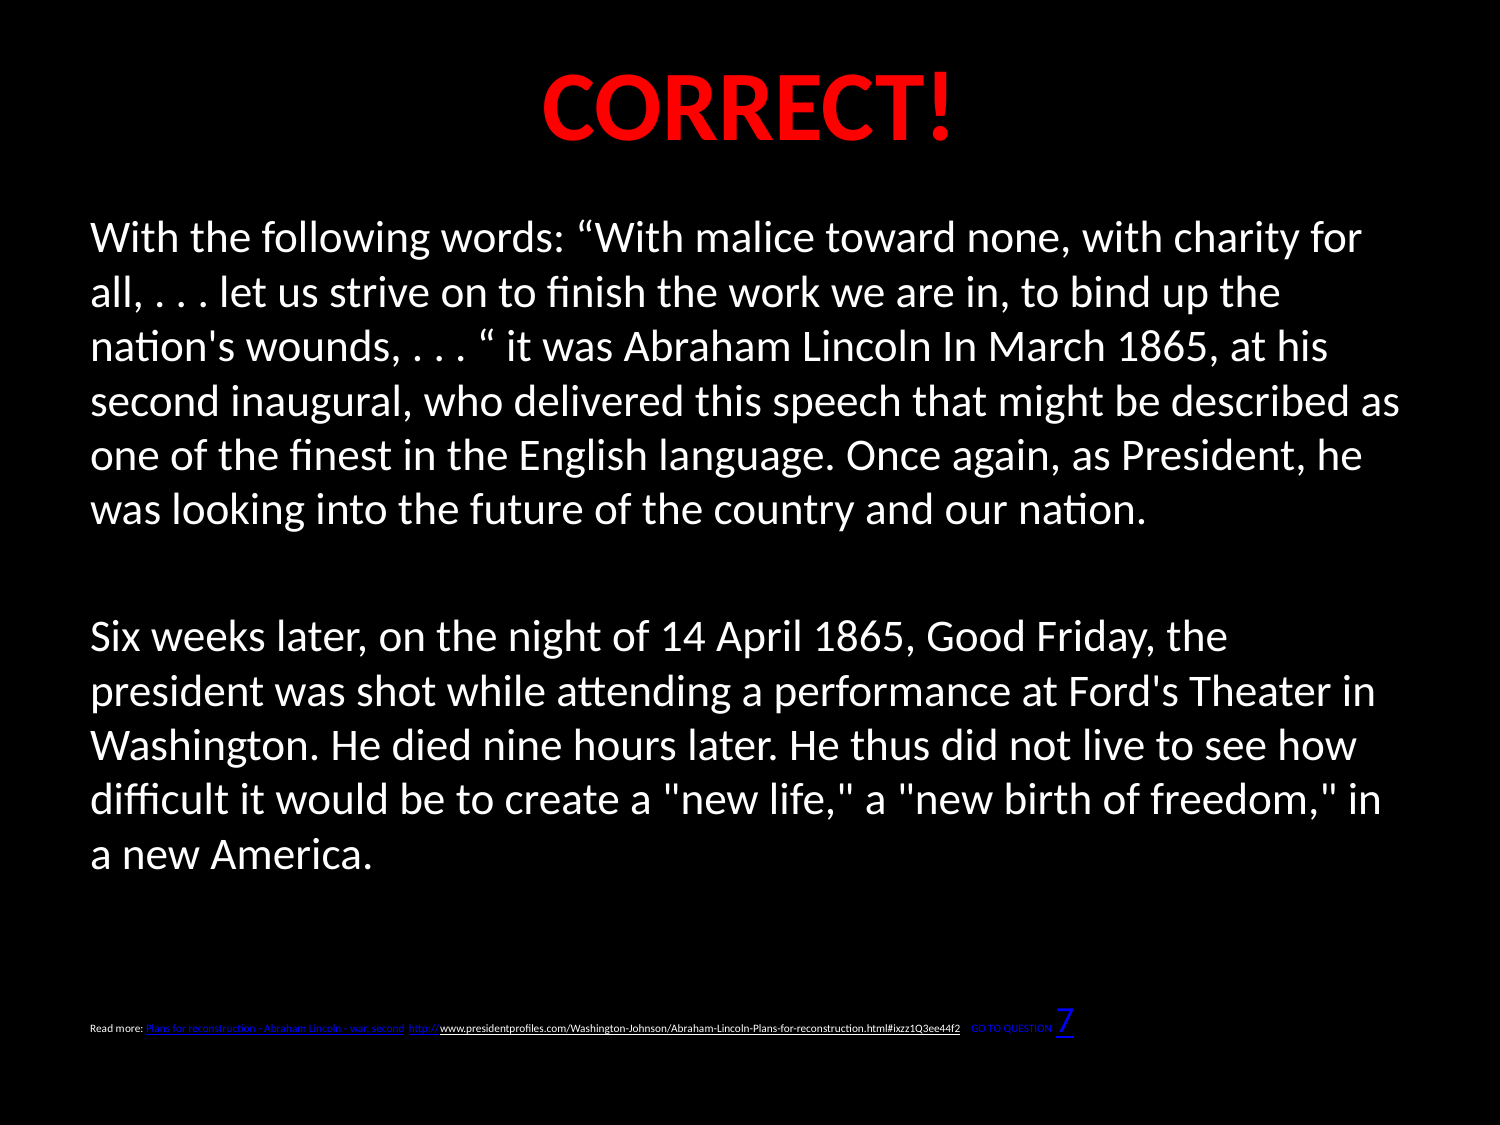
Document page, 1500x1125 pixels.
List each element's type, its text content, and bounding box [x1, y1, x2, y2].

title CORRECT! [75, 87, 1425, 200]
list With the following words: “With malice toward none, with charity for all, . . . let us strive on to finish the work we are in, to bind up the nation's wounds, . . . “ it was Abraham Lincoln In March 1865, at his second inaugural, who delivered this speech that might be described as one of the finest in the English language. Once again, as President, he was looking into the future of the country and our nation. Six weeks later, on the night of 14 April 1865, Good Friday, the president was shot while attending a performance at Ford's Theater in Washington. He died nine hours later. He thus did not live to see how difficult it would be to create a "new life," a "new birth of freedom," in a new America. Read more: Plans for reconstruction - Abraham Lincoln - war, second http://www.presidentprofiles.com/Washington-Johnson/Abraham-Lincoln-Plans-for-reconstruction.html#ixzz1Q3ee44f2 GO TO QUESTION 7 [75, 200, 1425, 1063]
